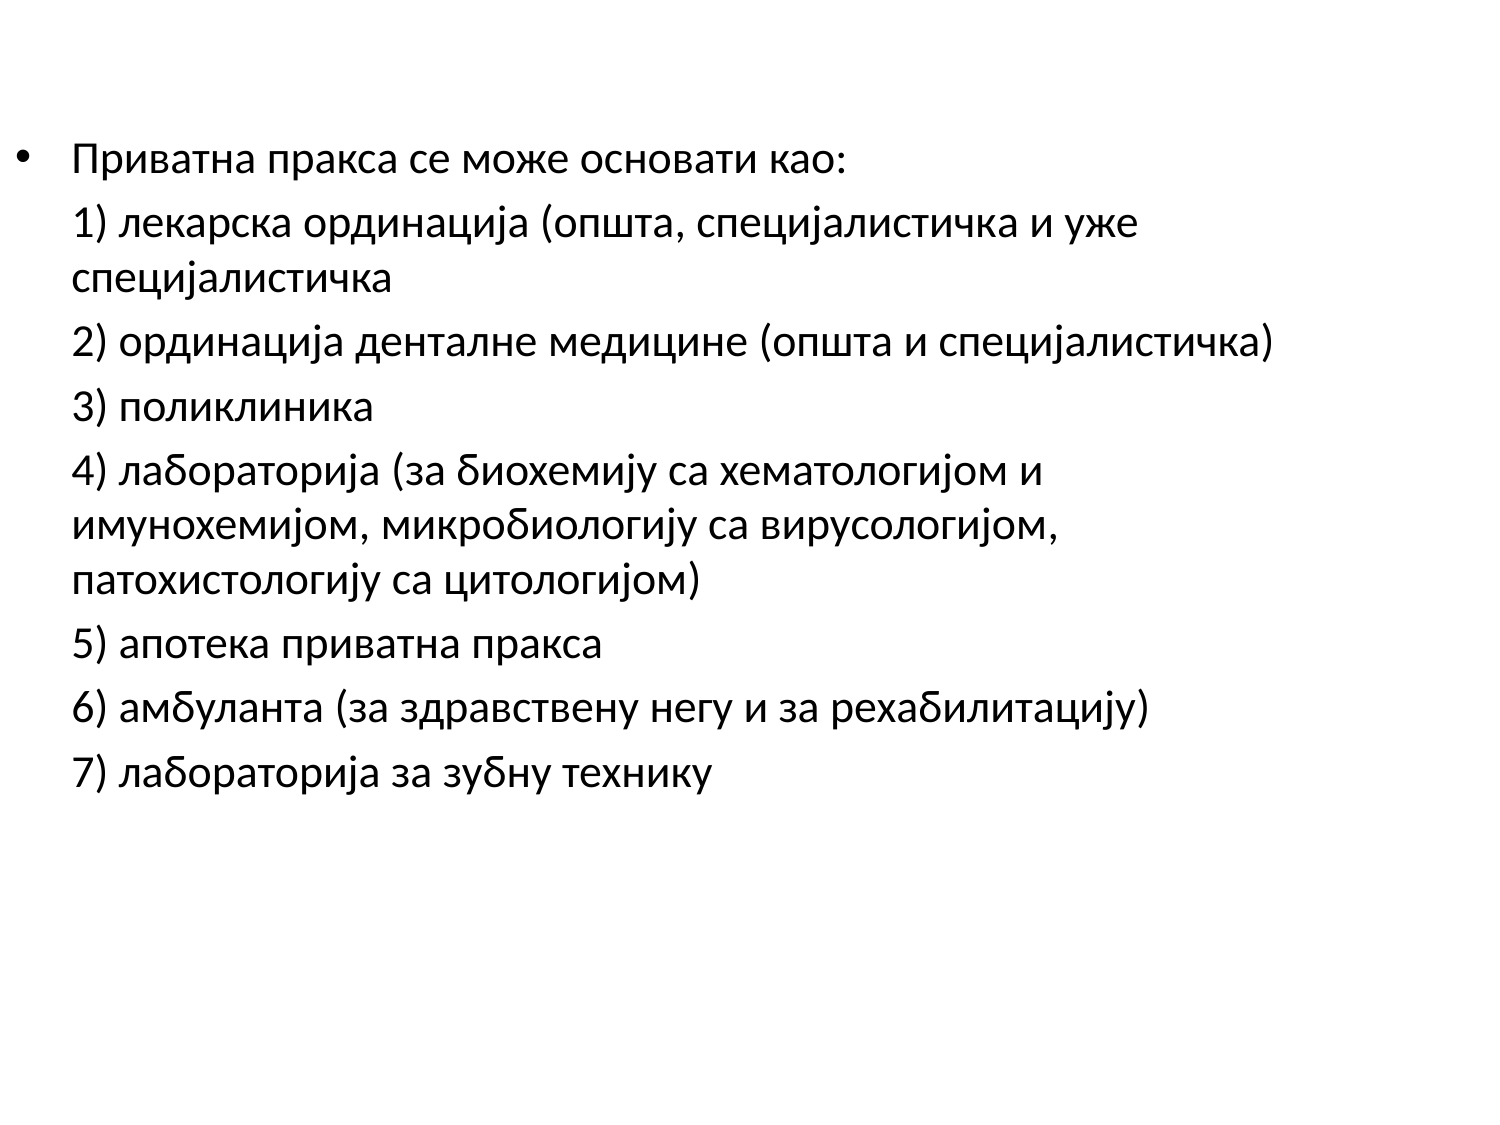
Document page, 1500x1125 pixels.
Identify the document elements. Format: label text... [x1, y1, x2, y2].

list Приватна пракса се може основати као: 1) лекарска ординација (општа, специјалистичкa и уже специјалистичка 2) ординација денталне медицине (општа и специјалистичка) 3) поликлиника 4) лабораторија (за биохемију са хематологијом и имунохемијом, микробиологију са вирусологијом, патохистологију са цитологијом) 5) апотека приватна пракса 6) амбуланта (за здравствену негу и за рехабилитацију) 7) лабораторија за зубну технику [0, 120, 1341, 1125]
